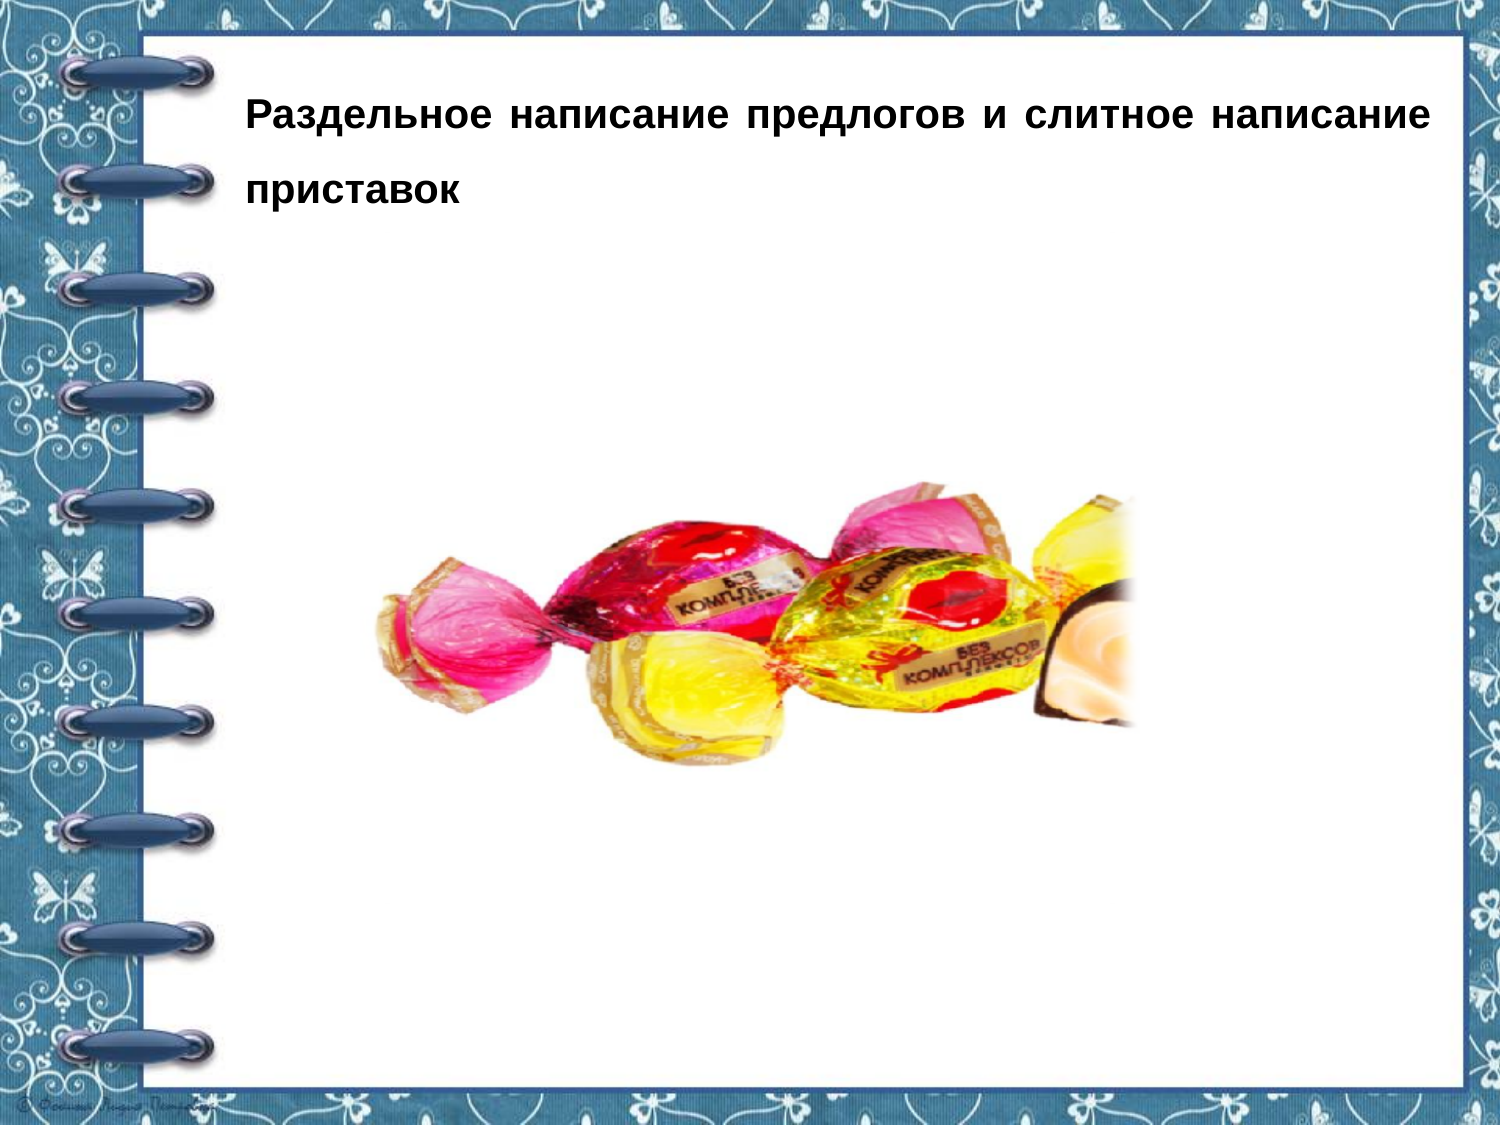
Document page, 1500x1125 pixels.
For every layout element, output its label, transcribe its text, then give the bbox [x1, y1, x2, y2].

picture [0, 0, 1500, 1125]
text_box Раздельное написание предлогов и слитное написание приставок [230, 54, 1447, 220]
